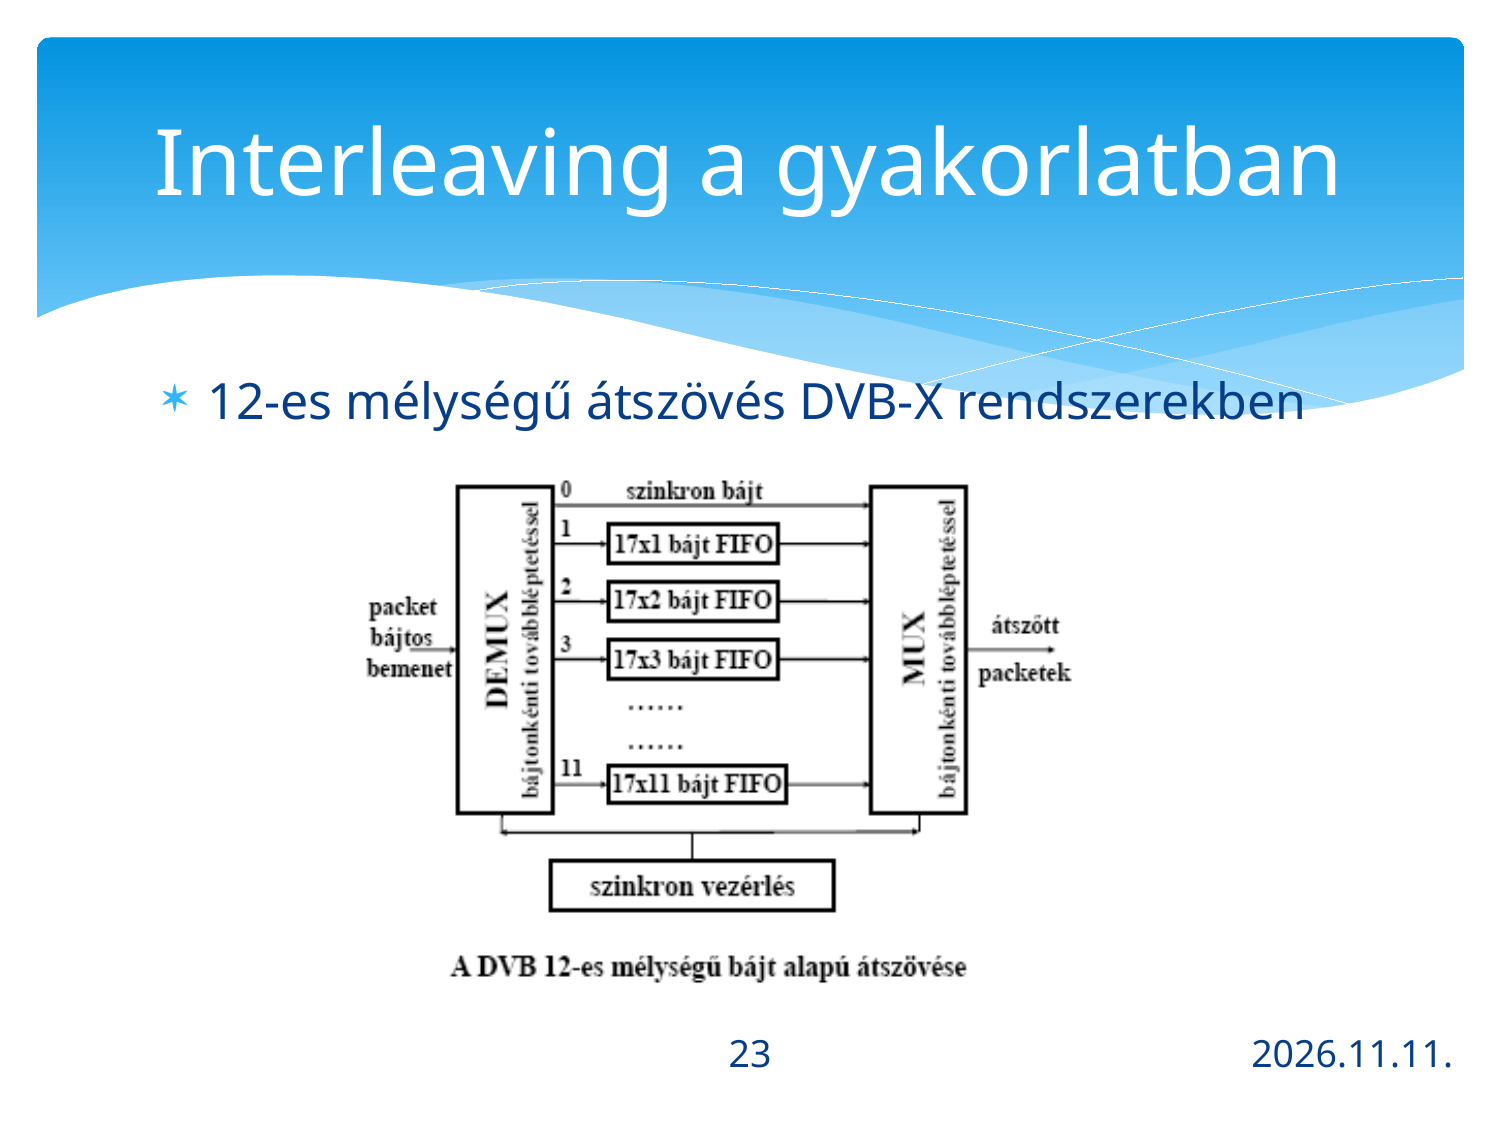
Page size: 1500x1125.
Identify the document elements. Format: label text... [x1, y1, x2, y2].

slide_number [847, 1025, 1469, 1086]
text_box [324, 444, 1140, 1013]
slide_number 23 [654, 1025, 846, 1086]
title Interleaving a gyakorlatban [75, 55, 1425, 261]
list 12-es mélységű átszövés DVB-X rendszerekben [147, 361, 1363, 439]
